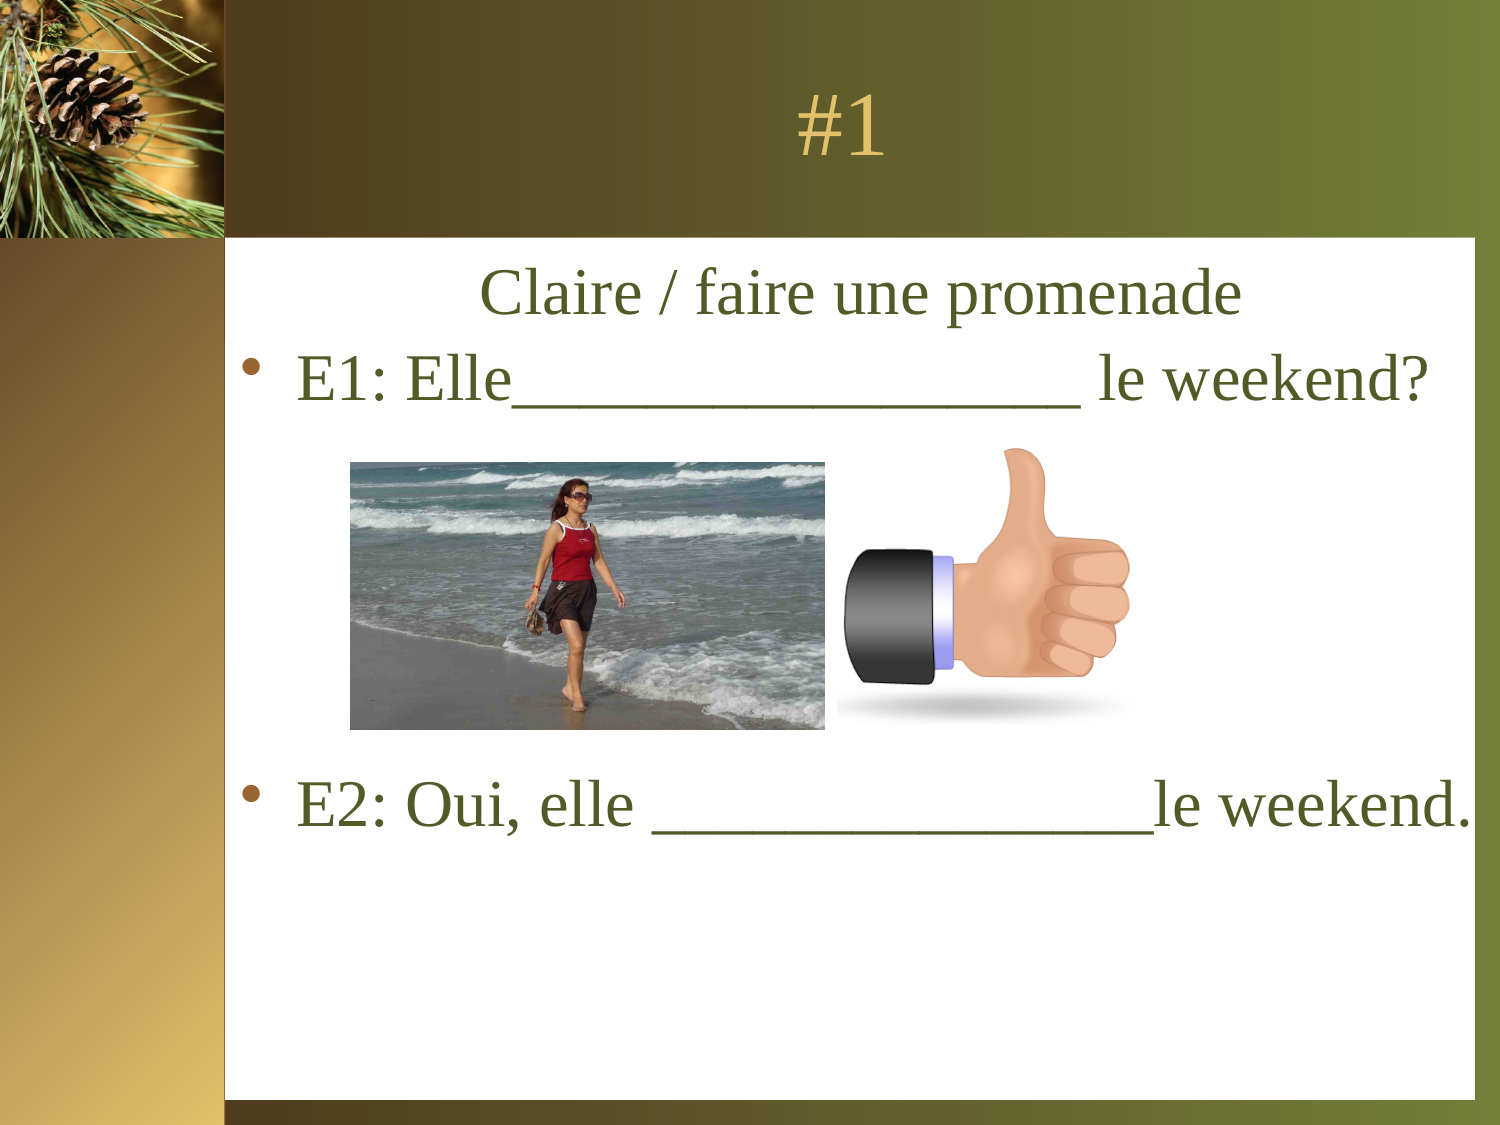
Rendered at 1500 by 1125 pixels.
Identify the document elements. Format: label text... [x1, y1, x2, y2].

list Claire / faire une promenade E1: Elle_________________ le weekend? E2: Oui, elle _______________le weekend. [224, 249, 1500, 1063]
picture [0, 0, 224, 238]
title #1 [249, 24, 1438, 213]
picture [837, 424, 1138, 726]
picture [349, 462, 826, 730]
